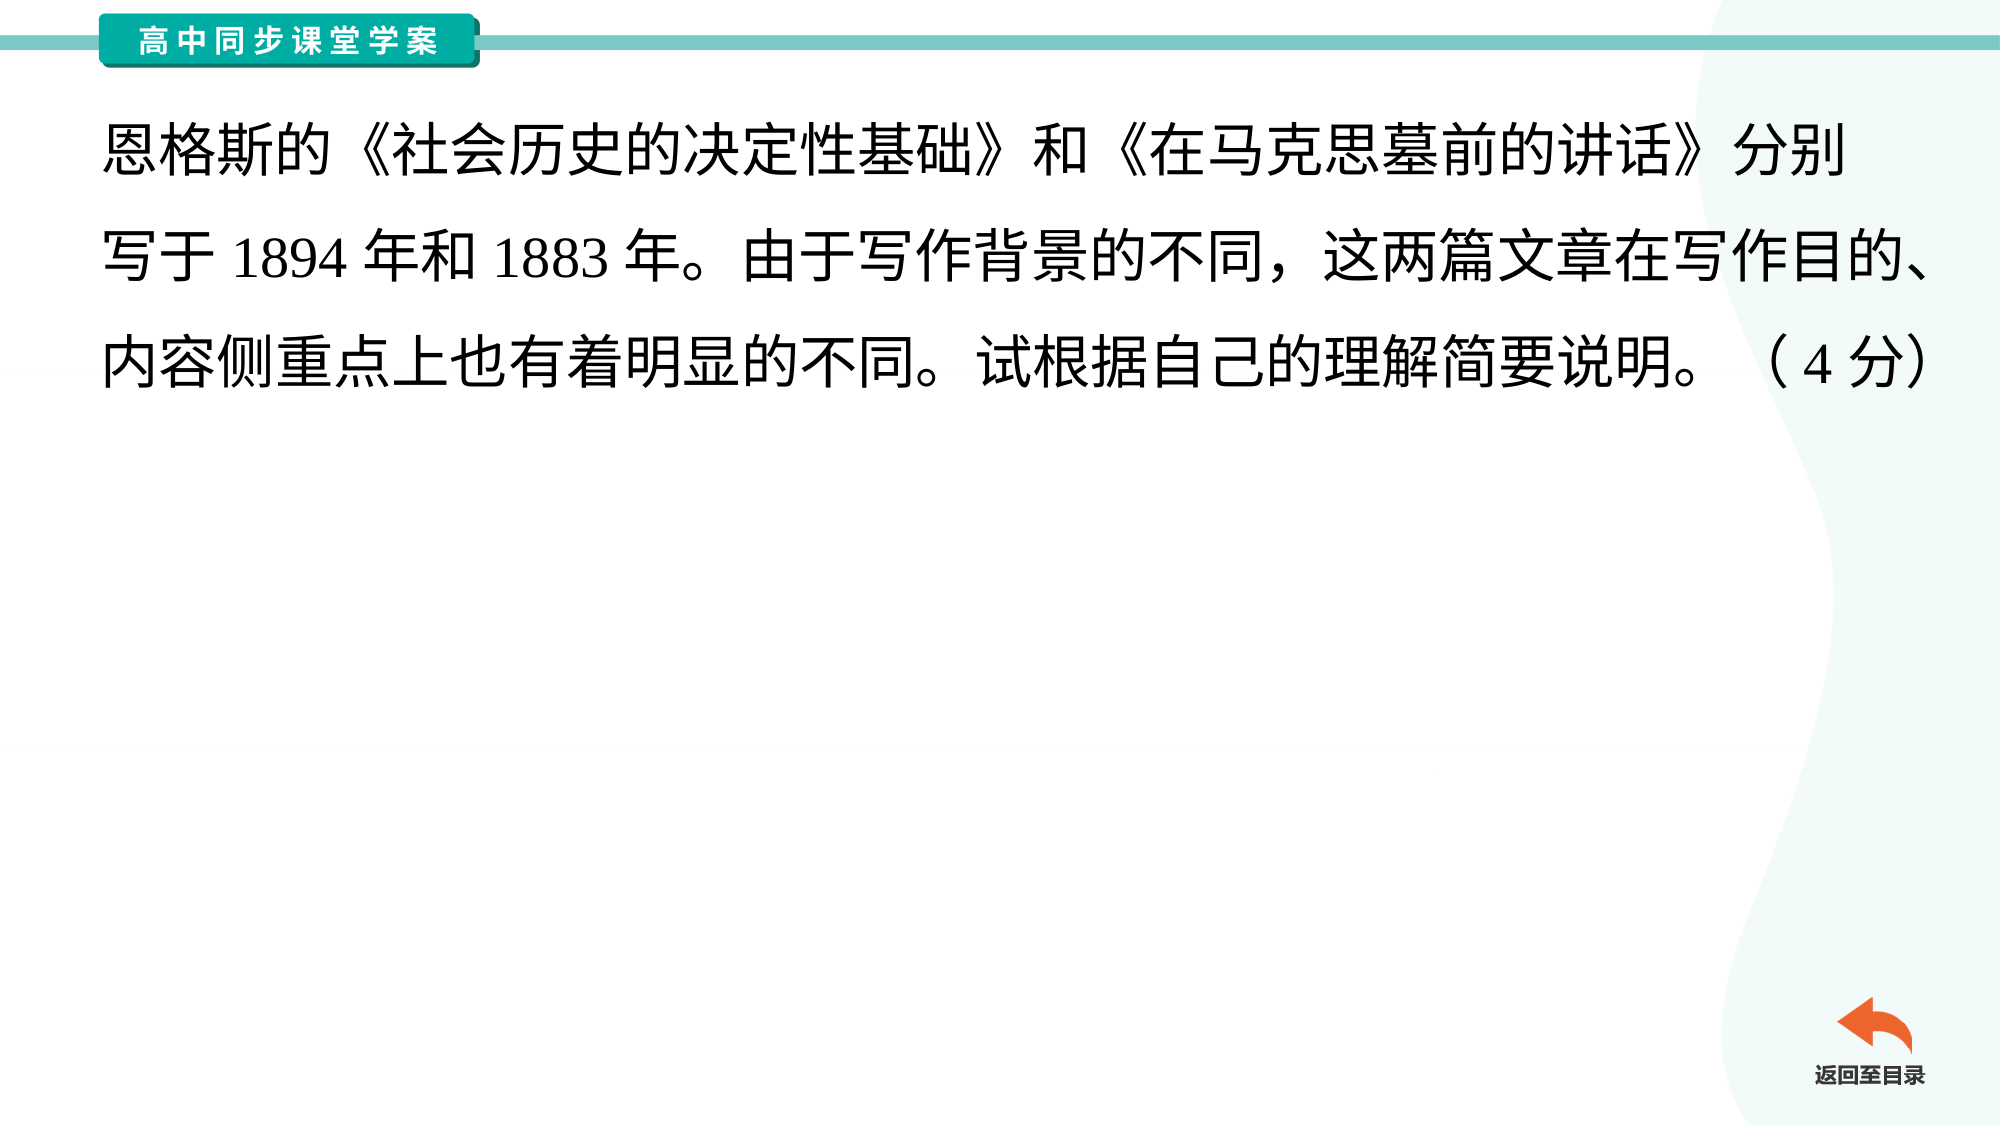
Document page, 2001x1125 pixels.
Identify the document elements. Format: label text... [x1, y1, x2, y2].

picture [0, 0, 2000, 1125]
text_box 恩格斯的《社会历史的决定性基础》和《在马克思墓前的讲话》分别 写于1894年和1883年。由于写作背景的不同，这两篇文章在写作目的、 内容侧重点上也有着明显的不同。试根据自己的理解简要说明。（4分） [100, 76, 1899, 396]
